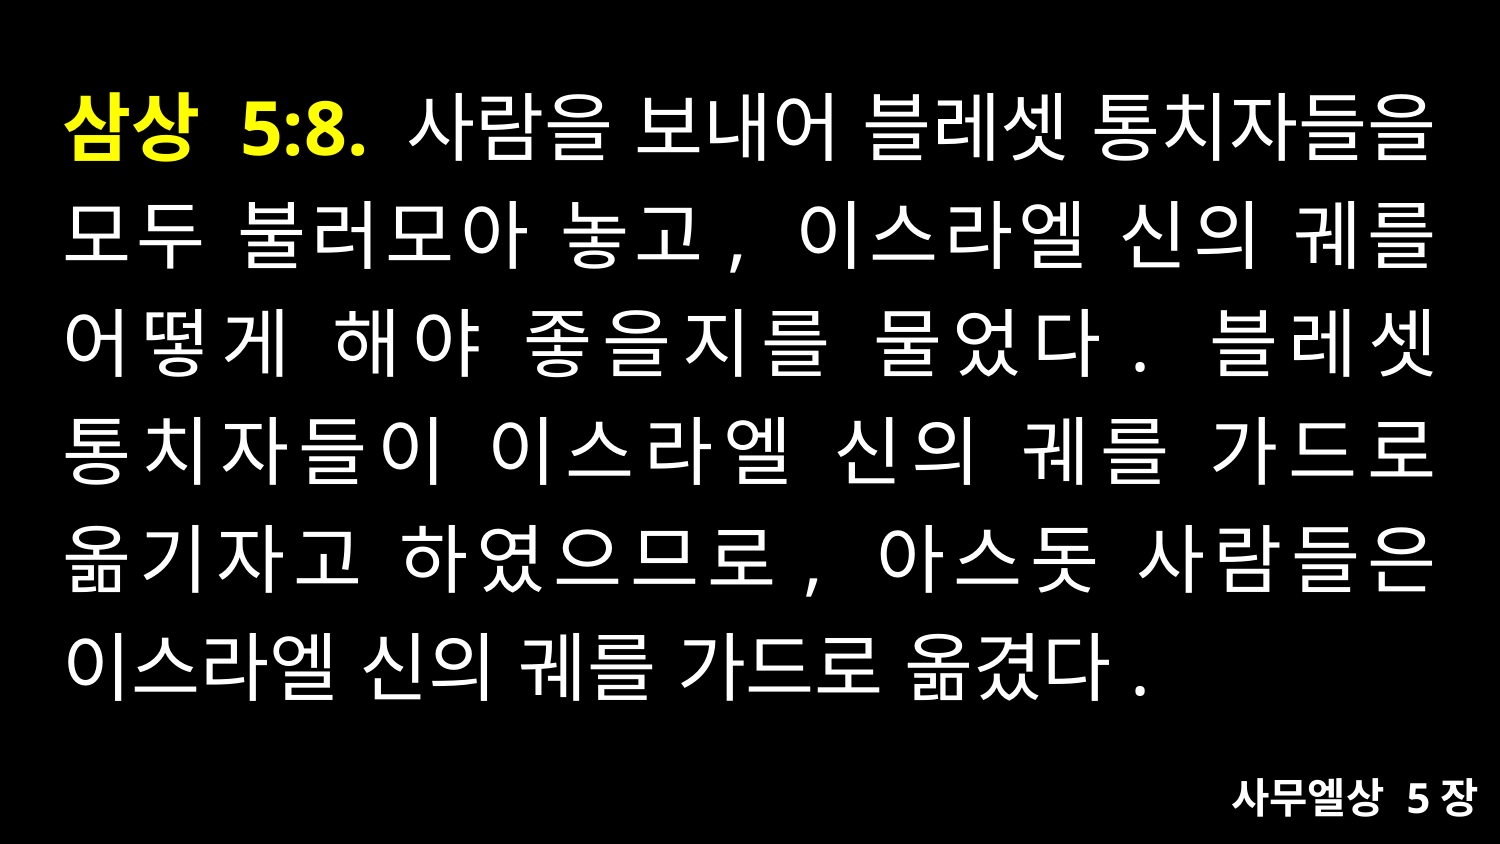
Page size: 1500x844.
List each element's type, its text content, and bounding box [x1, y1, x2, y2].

title 삼상 5:8. 사람을 보내어 블레셋 통치자들을 모두 불러모아 놓고, 이스라엘 신의 궤를 어떻게 해야 좋을지를 물었다. 블레셋 통치자들이 이스라엘 신의 궤를 가드로 옮기자고 하였으므로, 아스돗 사람들은 이스라엘 신의 궤를 가드로 옮겼다. [0, 0, 1500, 844]
subtitle 사무엘상 5장 [916, 770, 1500, 844]
